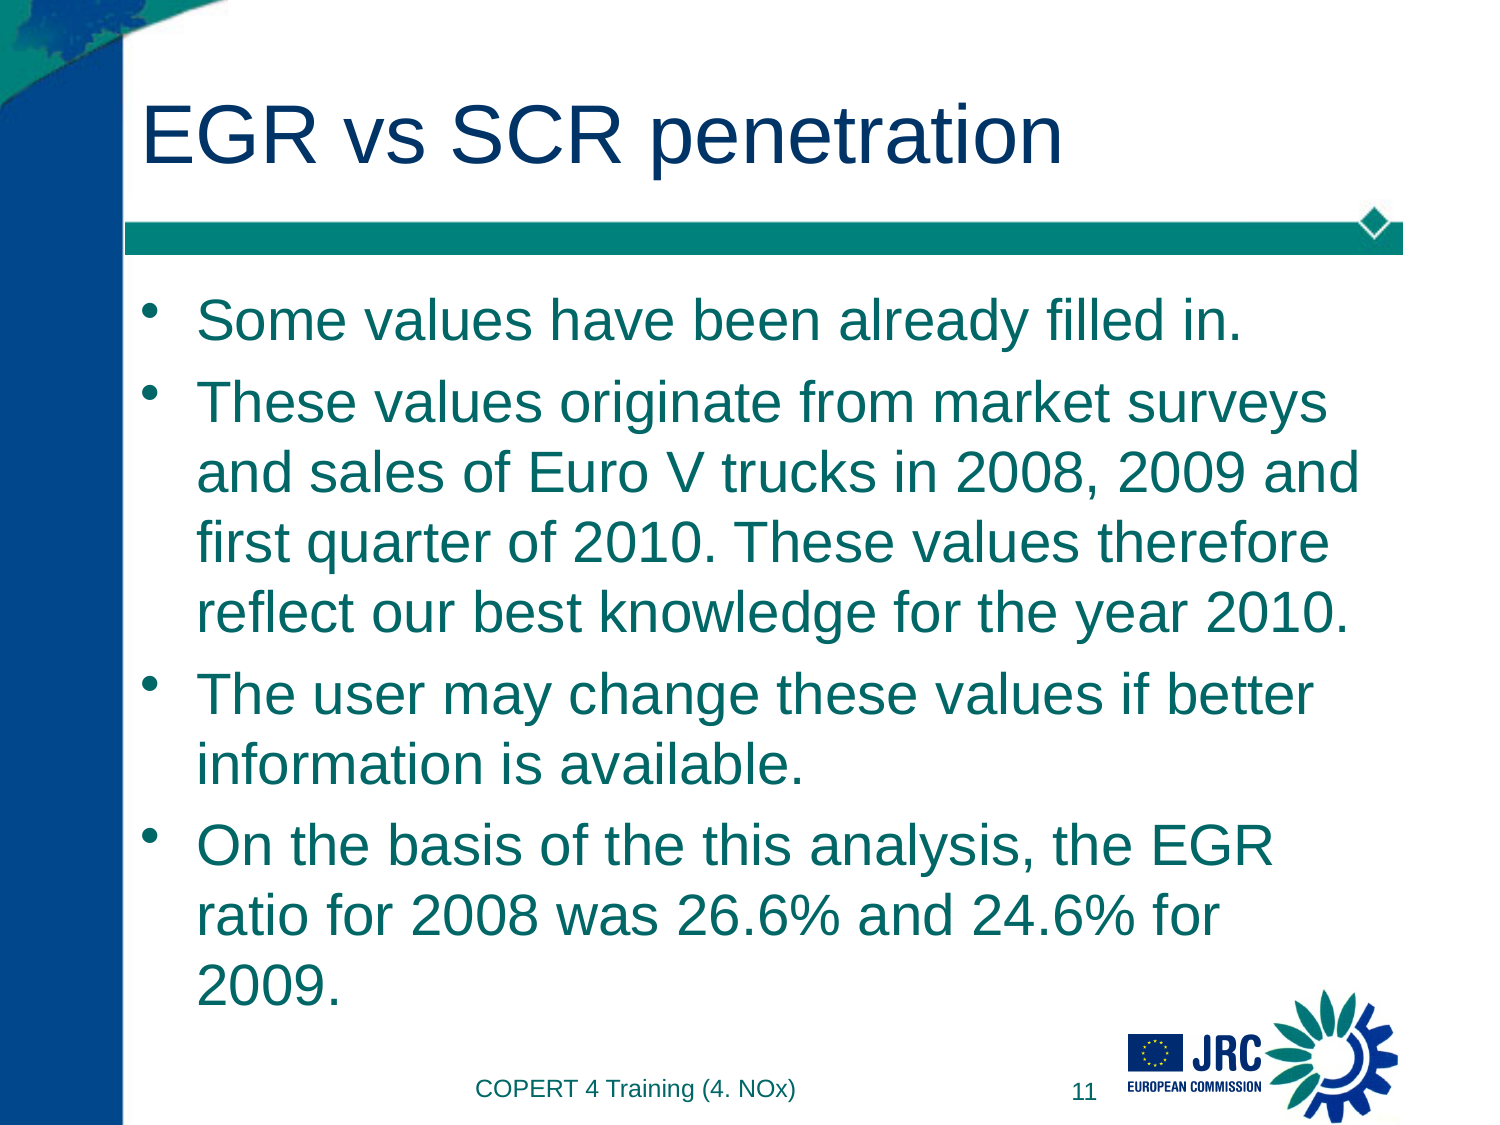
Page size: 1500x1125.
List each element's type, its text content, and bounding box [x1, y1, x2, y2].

footer COPERT 4 Training (4. NOx) [324, 1062, 948, 1110]
picture [1128, 1034, 1261, 1092]
title EGR vs SCR penetration [124, 33, 1401, 188]
list Some values have been already filled in. These values originate from market surveys and sales of Euro V trucks in 2008, 2009 and first quarter of 2010. These values therefore reflect our best knowledge for the year 2010. The user may change these values if better information is available. On the basis of the this analysis, the EGR ratio for 2008 was 26.6% and 24.6% for 2009. [124, 274, 1401, 670]
picture [0, 0, 1403, 1125]
slide_number 11 [987, 1062, 1113, 1113]
picture [1262, 987, 1400, 1125]
